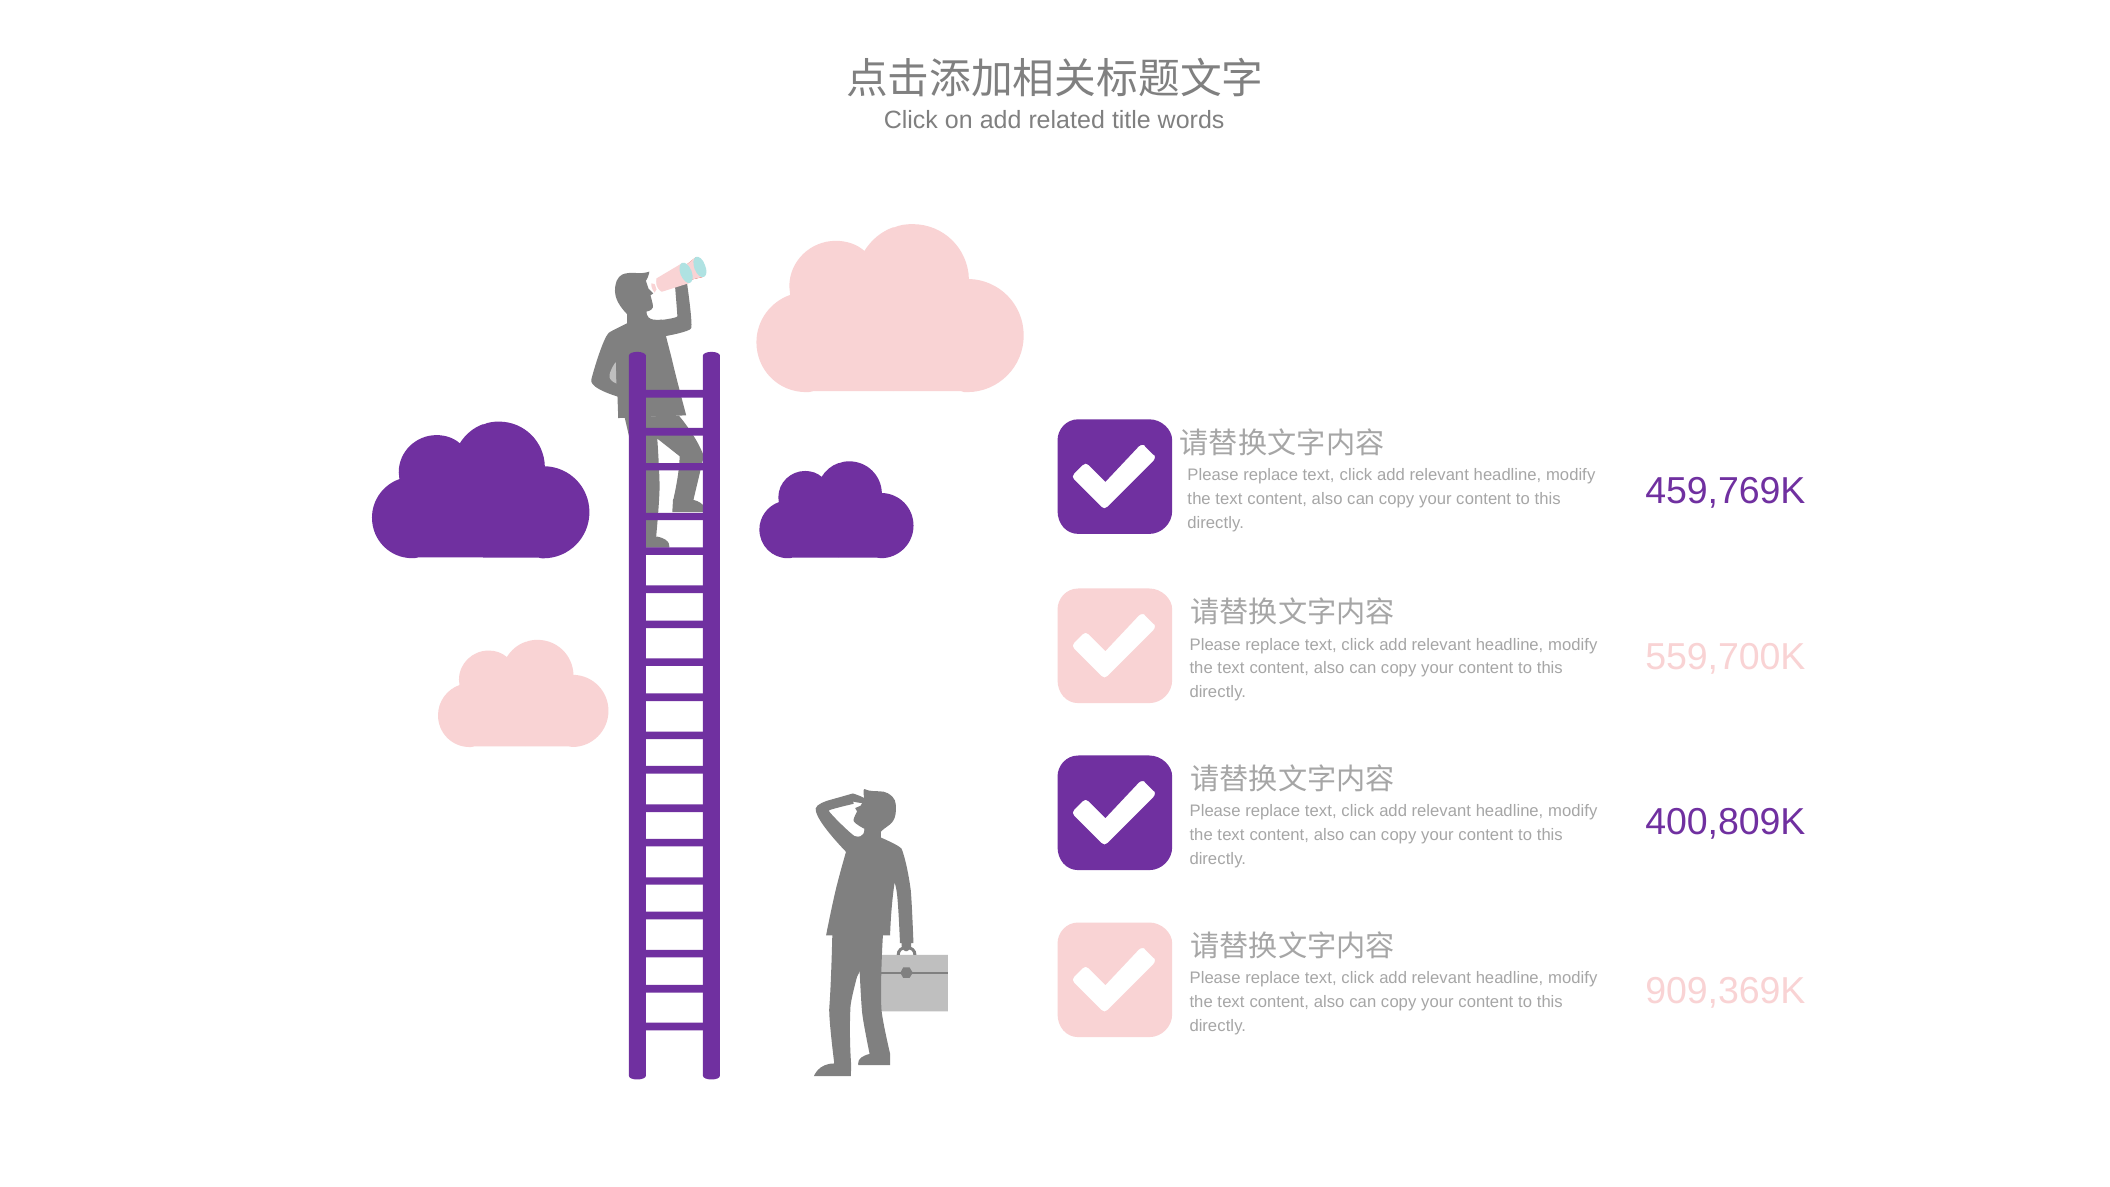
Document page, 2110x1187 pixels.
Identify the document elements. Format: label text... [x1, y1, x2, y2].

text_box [371, 421, 590, 559]
text_box 点击添加相关标题文字 [803, 44, 1307, 107]
text_box [1057, 419, 1173, 534]
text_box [813, 787, 948, 1077]
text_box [1189, 586, 1625, 700]
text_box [1189, 753, 1625, 843]
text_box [437, 639, 609, 747]
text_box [759, 461, 914, 559]
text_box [589, 255, 708, 548]
text_box 559,700K [1645, 623, 1806, 678]
text_box 400,809K [1645, 788, 1806, 843]
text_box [1189, 920, 1625, 1034]
text_box [1057, 588, 1173, 704]
text_box [1057, 755, 1173, 871]
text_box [1179, 417, 1622, 531]
text_box [1057, 922, 1173, 1038]
text_box 459,769K [1645, 456, 1806, 511]
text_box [628, 351, 720, 1080]
text_box 909,369K [1645, 957, 1806, 1012]
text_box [756, 224, 1024, 393]
text_box Click on add related title words [864, 95, 1246, 158]
